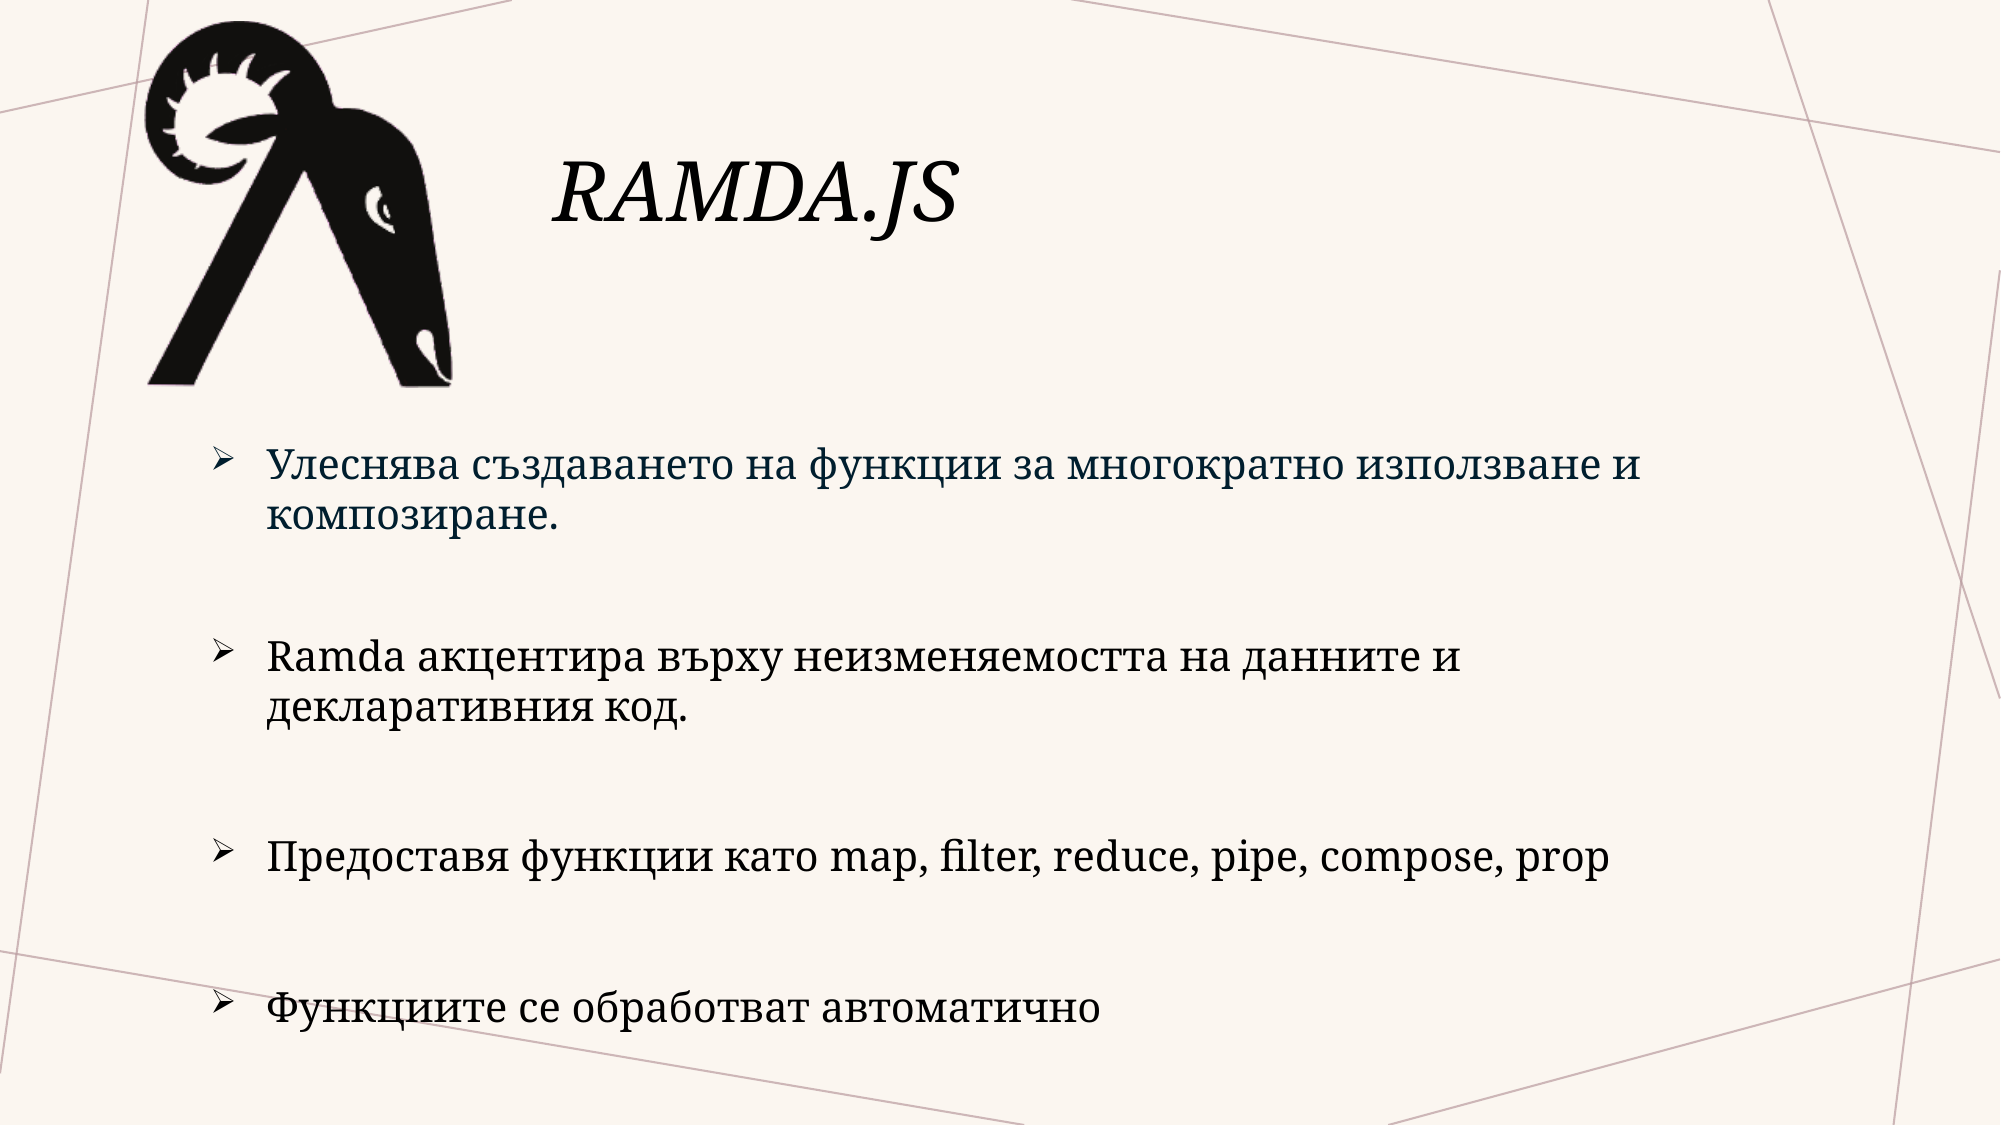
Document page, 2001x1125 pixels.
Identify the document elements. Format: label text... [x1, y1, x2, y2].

text_box RAMDA.JS [538, 130, 1306, 245]
picture [143, 21, 456, 388]
list Улеснява създаването на функции за многократно използване и композиране. Ramda акцентира върху неизменяемостта на данните и декларативния код. Предоставя функции като map, filter, reduce, pipe, compose, prop Функциите се обработват автоматично [195, 430, 1813, 990]
